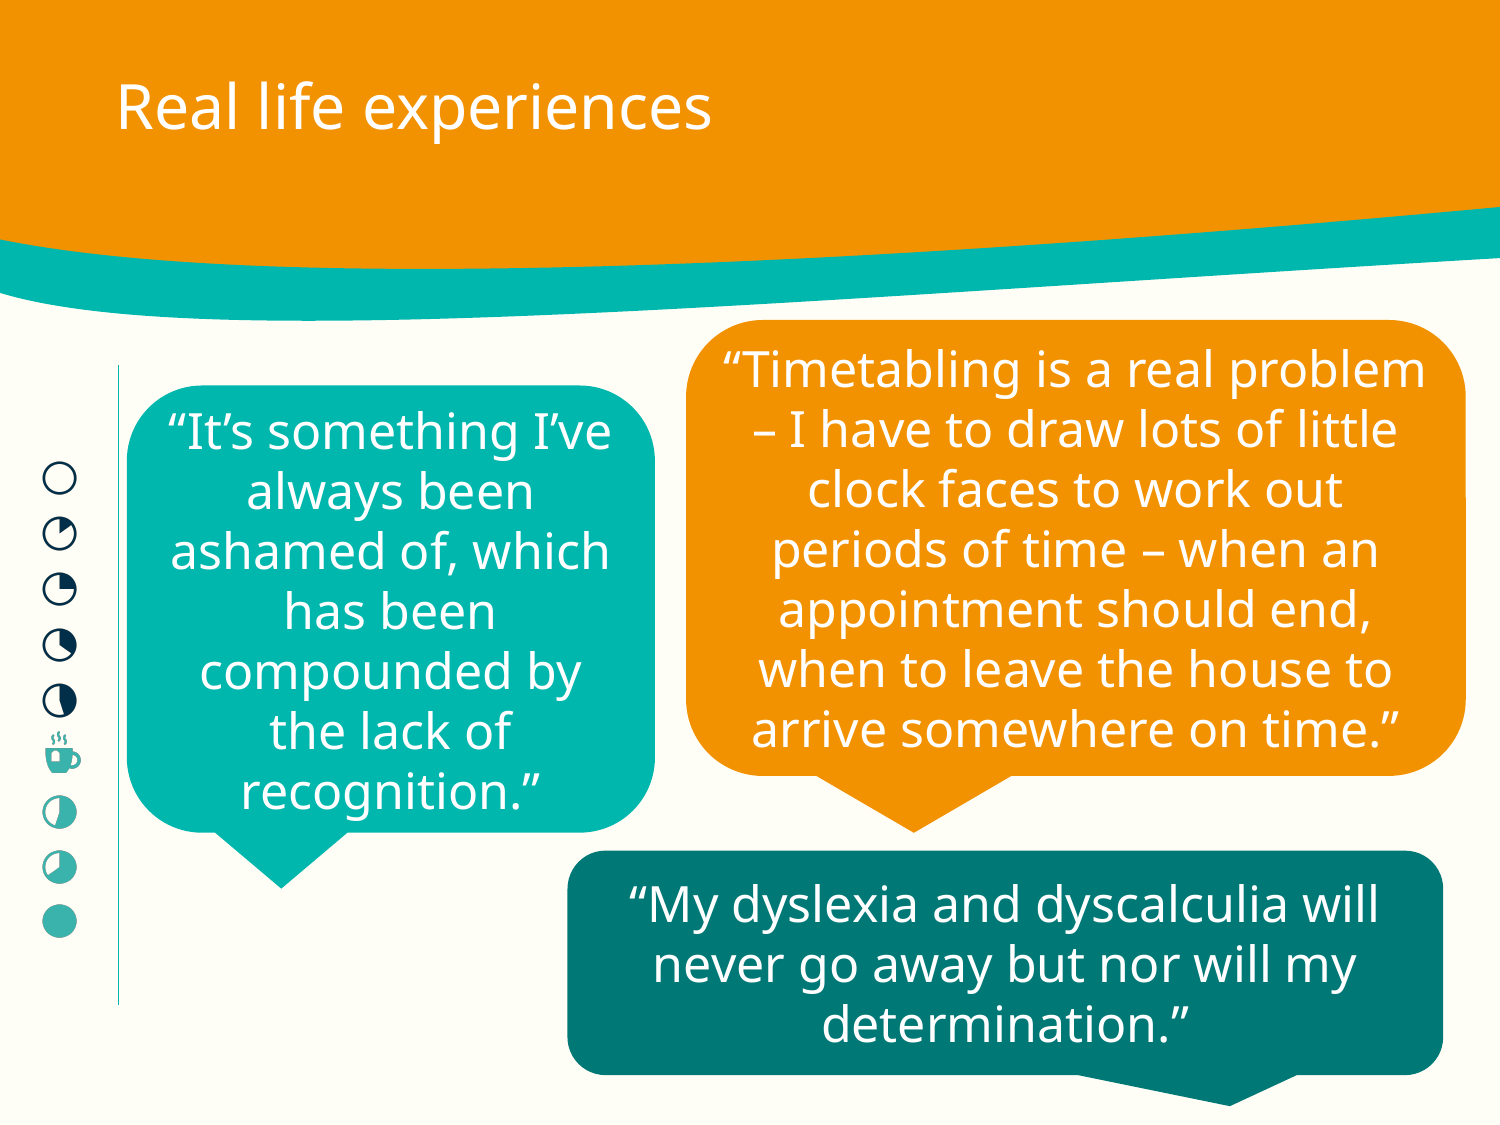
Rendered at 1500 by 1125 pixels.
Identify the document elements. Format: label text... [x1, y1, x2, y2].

picture [38, 791, 81, 833]
picture [38, 512, 81, 555]
picture [38, 846, 81, 888]
picture [36, 725, 90, 779]
text_box “It’s something I’ve always been ashamed of, which has been compounded by the lack of recognition.” [126, 385, 655, 889]
text_box “My dyslexia and dyscalculia will never go away but nor will my determination.” [567, 850, 1444, 1107]
picture [38, 457, 81, 499]
picture [38, 568, 81, 610]
picture [38, 624, 81, 666]
picture [38, 900, 81, 942]
list Real life experiences [100, 67, 1411, 258]
picture [38, 679, 81, 722]
text_box “Timetabling is a real problem – I have to draw lots of little clock faces to work out periods of time – when an appointment should end, when to leave the house to arrive somewhere on time.” [686, 319, 1466, 833]
